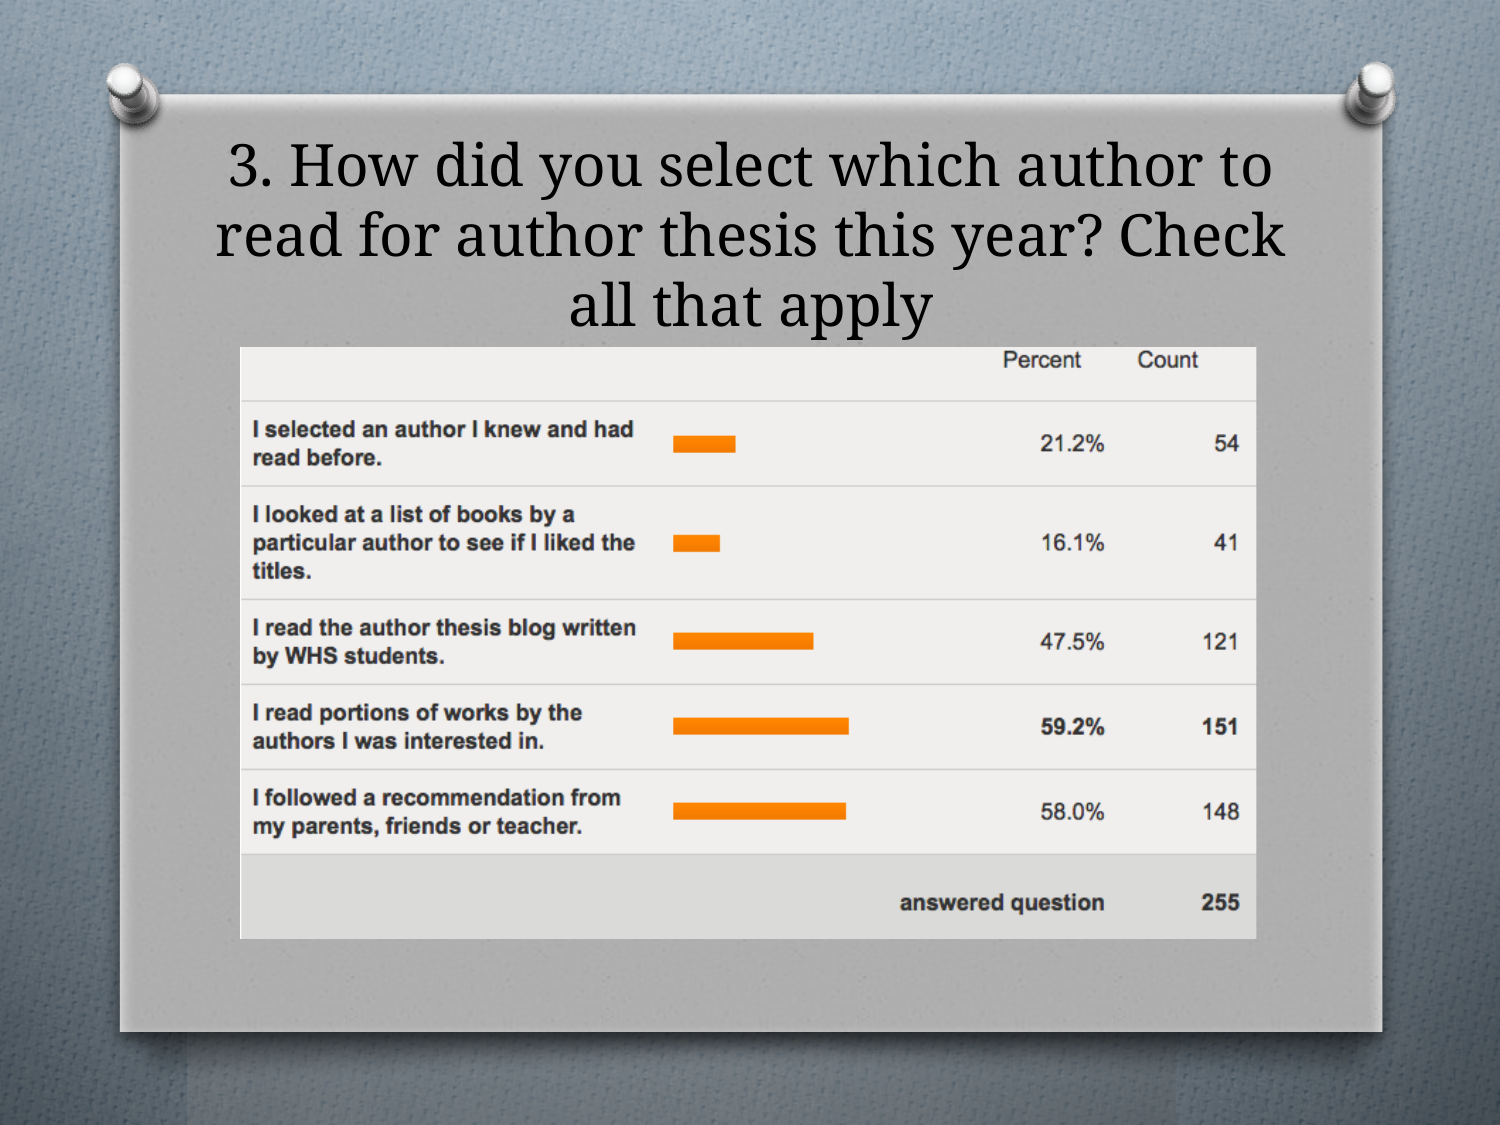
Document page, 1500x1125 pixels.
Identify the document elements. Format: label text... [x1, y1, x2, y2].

picture [1317, 35, 1439, 156]
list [239, 347, 1257, 940]
title 3. How did you select which author to read for author thesis this year? Check all that apply [179, 134, 1323, 332]
picture [75, 29, 198, 153]
